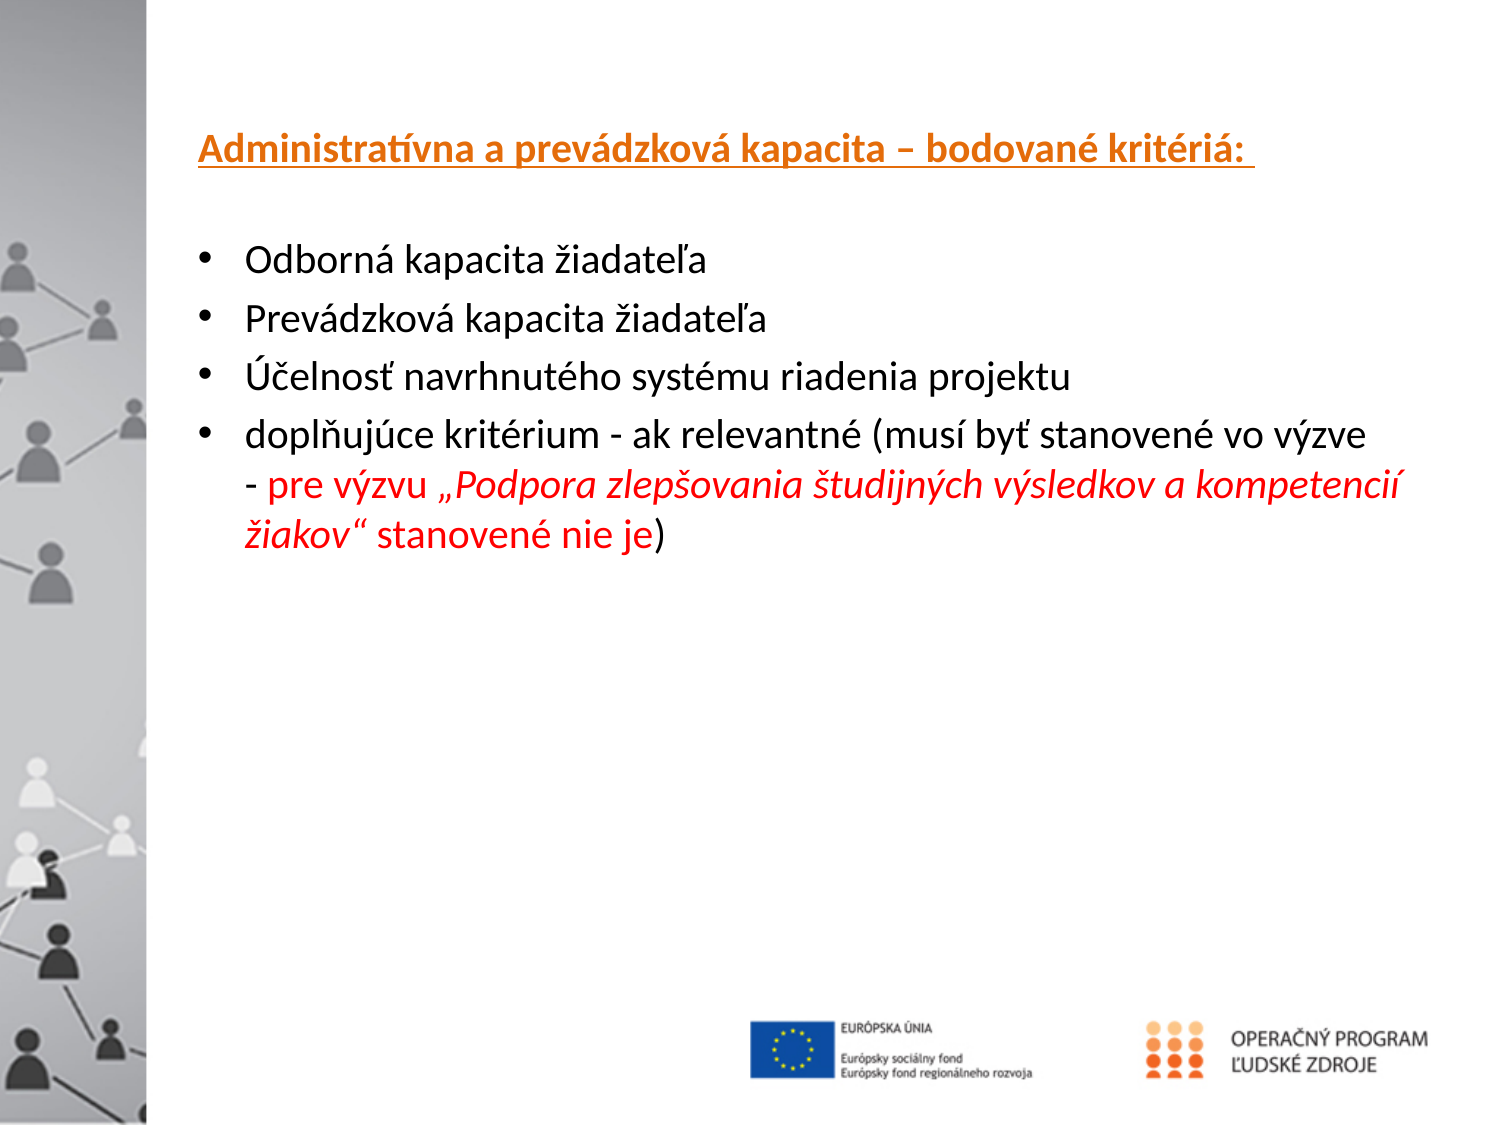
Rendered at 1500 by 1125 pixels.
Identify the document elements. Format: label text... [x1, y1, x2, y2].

list Administratívna a prevádzková kapacita – bodované kritériá: Odborná kapacita žiadateľa Prevádzková kapacita žiadateľa Účelnosť navrhnutého systému riadenia projektu doplňujúce kritérium - ak relevantné (musí byť stanovené vo výzve - pre výzvu „Podpora zlepšovania študijných výsledkov a kompetencií žiakov“ stanovené nie je) [182, 113, 1421, 988]
picture [0, 0, 1500, 1125]
